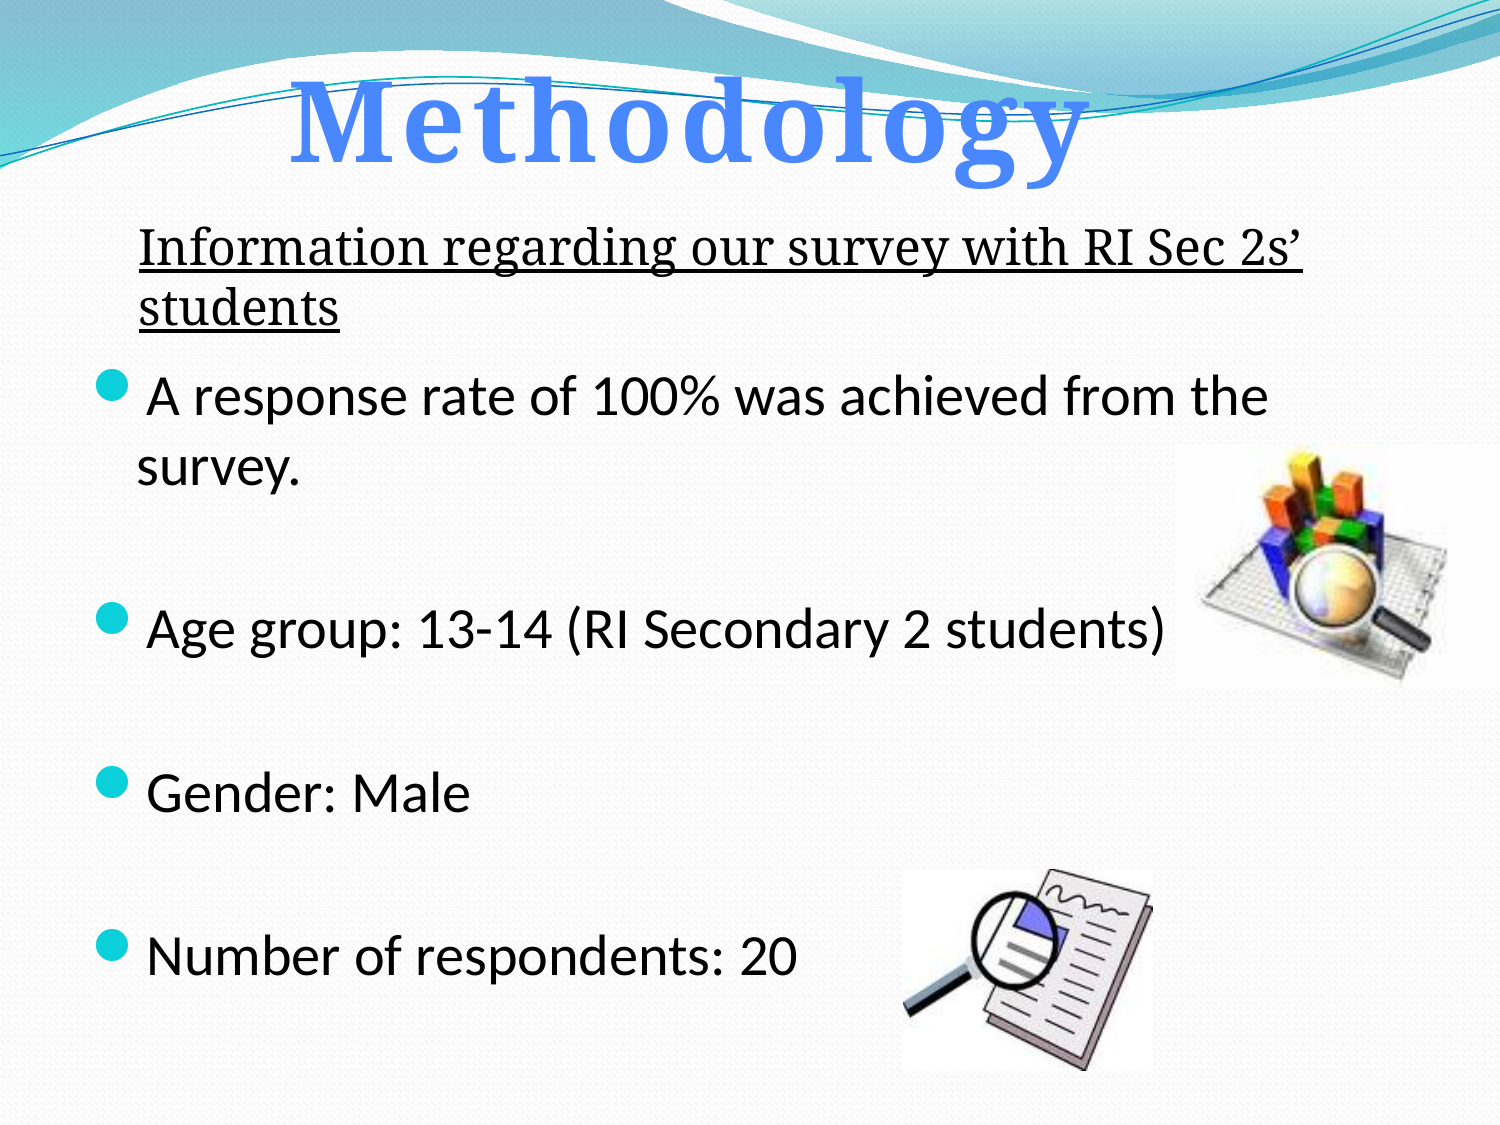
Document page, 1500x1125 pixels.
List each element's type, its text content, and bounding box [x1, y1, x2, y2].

picture [1174, 444, 1500, 689]
list A response rate of 100% was achieved from the survey. Age group: 13-14 (RI Secondary 2 students) Gender: Male Number of respondents: 20 [76, 349, 1427, 1093]
picture [903, 869, 1153, 1071]
text_box Information regarding our survey with RI Sec 2s’ students [123, 208, 1412, 343]
text_box Methodology [273, 42, 1106, 193]
